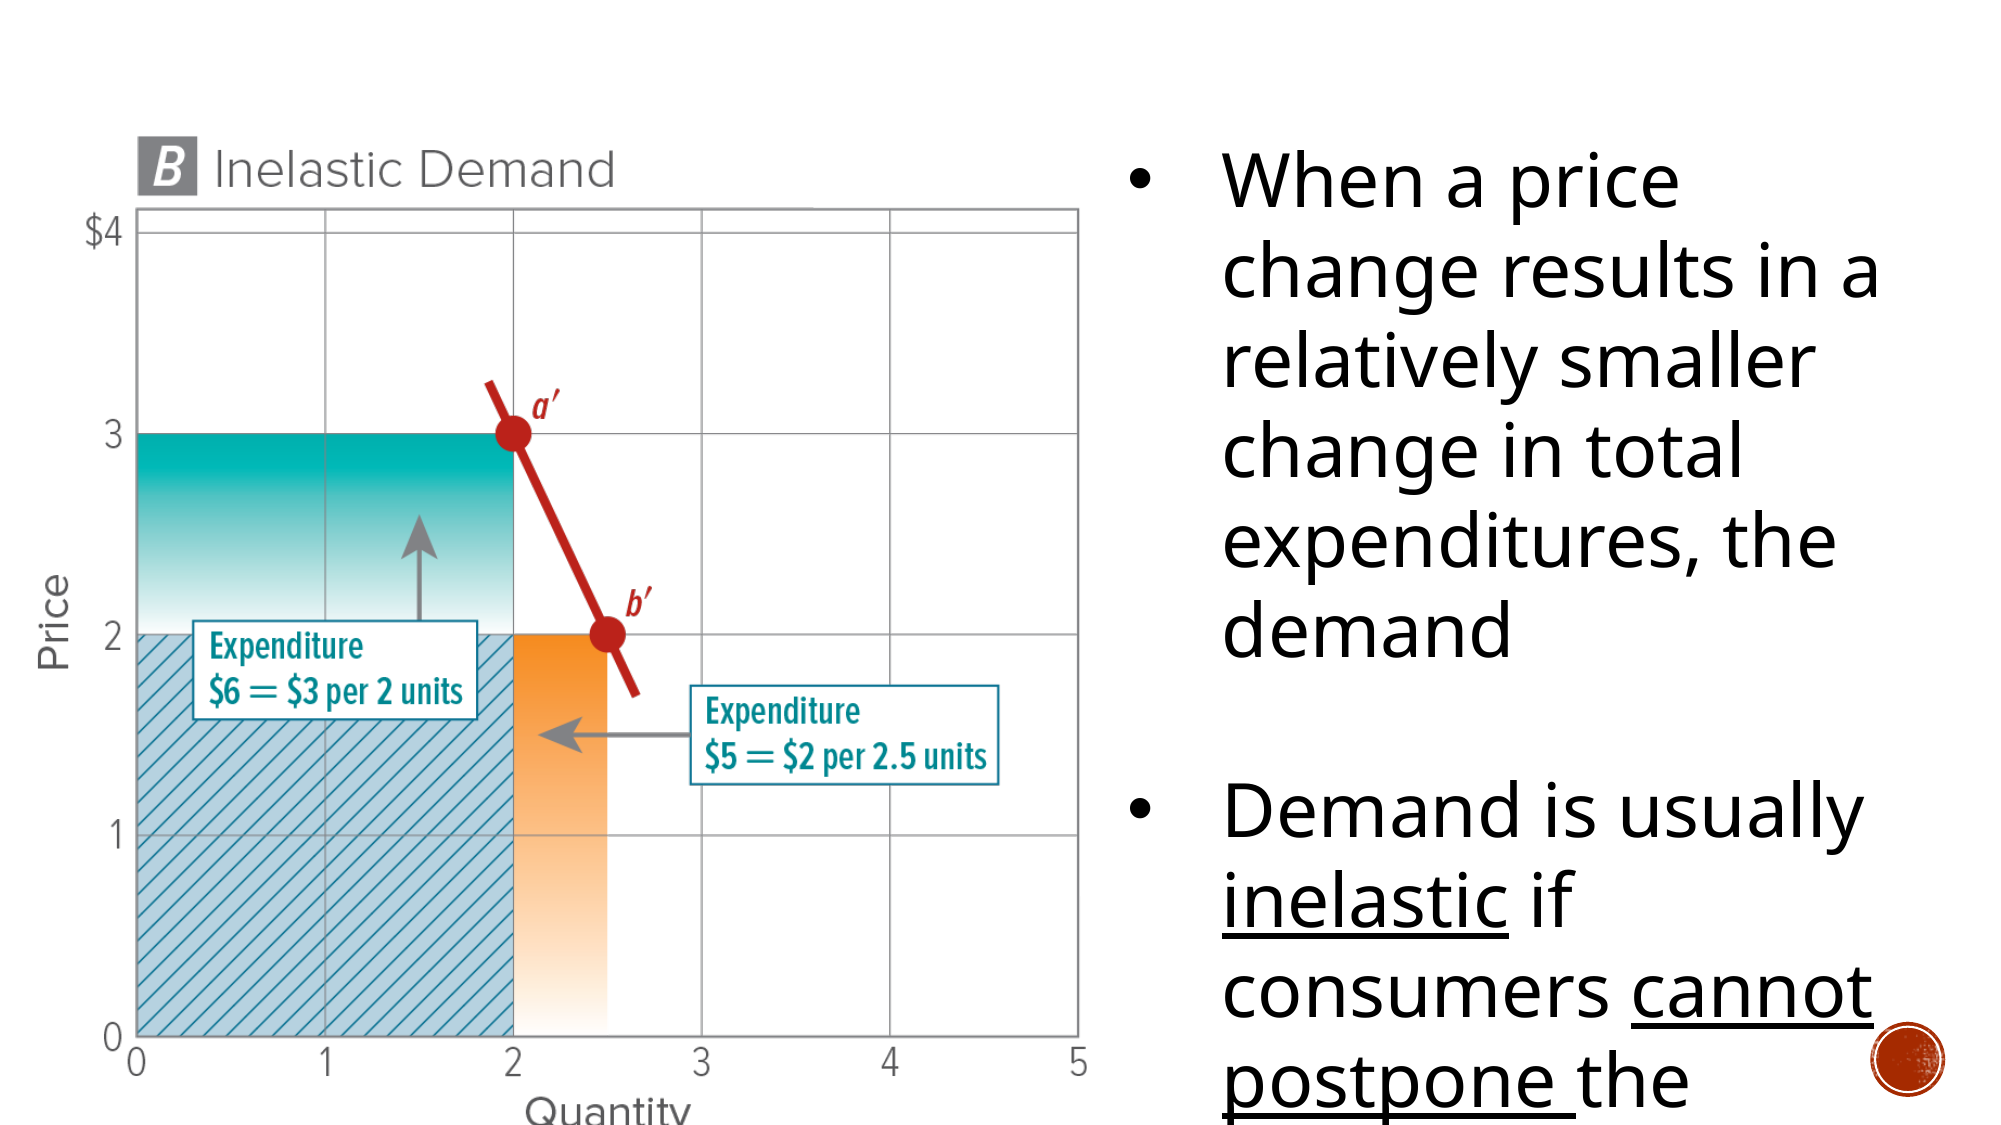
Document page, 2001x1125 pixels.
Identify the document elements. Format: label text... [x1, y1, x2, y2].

text_box When a price change results in a relatively smaller change in total expenditures, the demand Demand is usually inelastic if consumers cannot postpone the purchase of a product [1114, 125, 1976, 1125]
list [20, 129, 1110, 1125]
